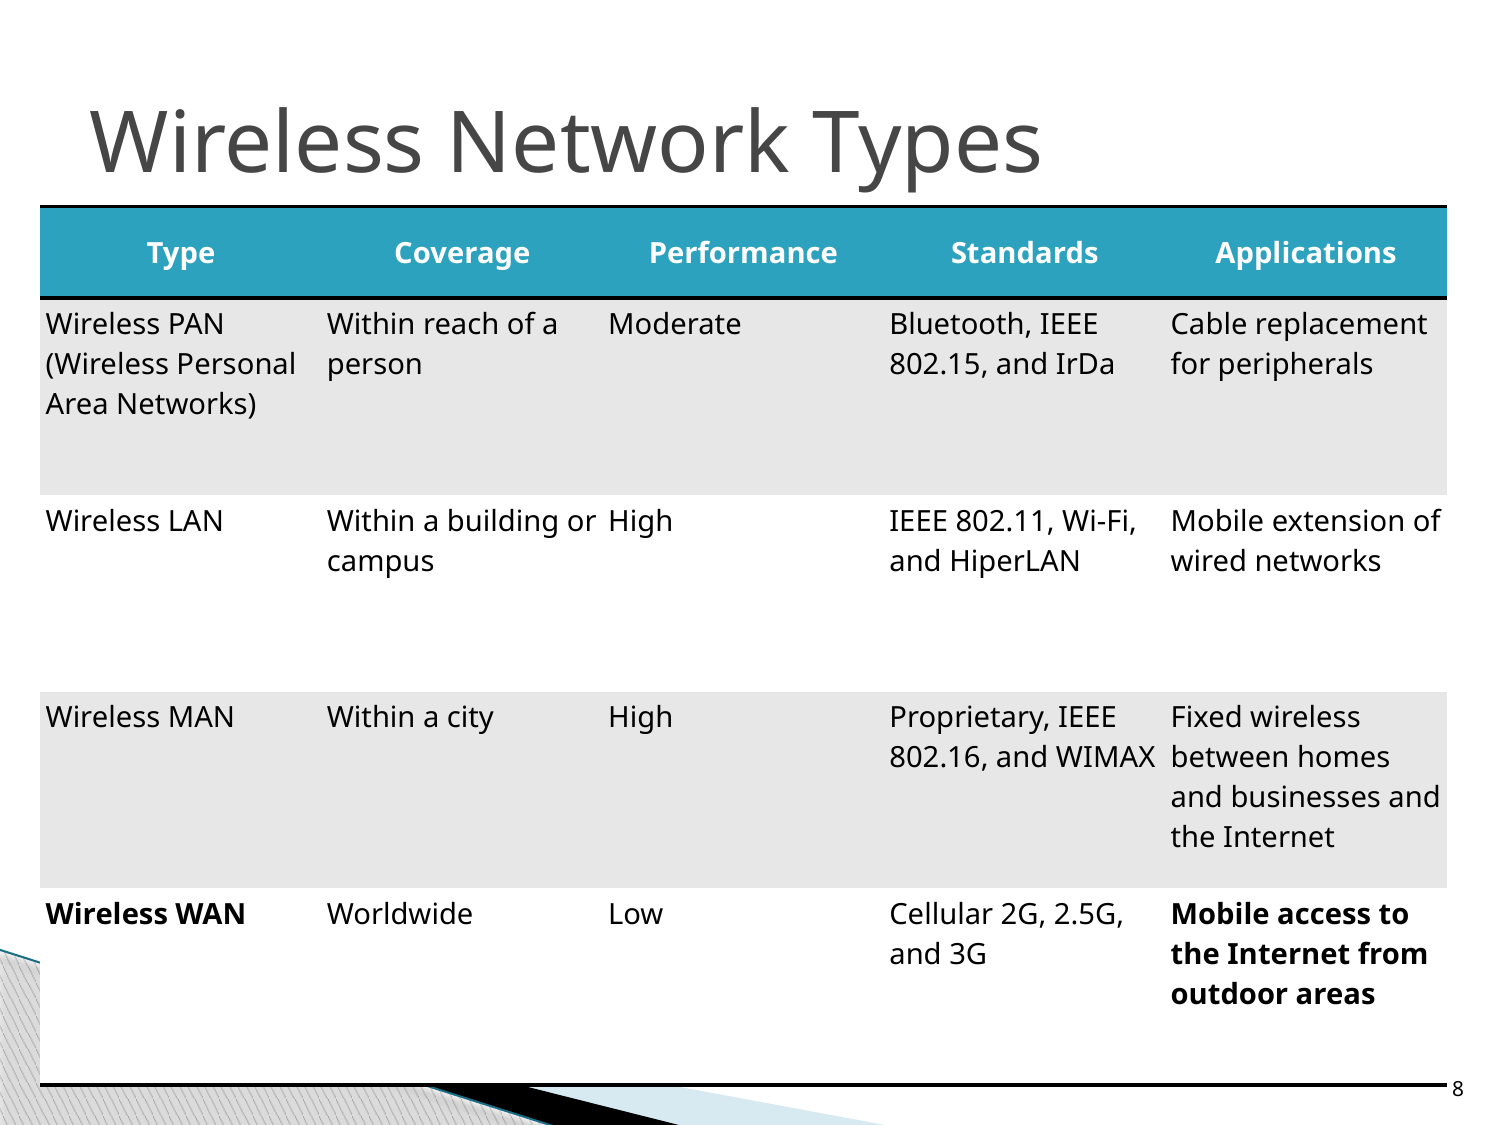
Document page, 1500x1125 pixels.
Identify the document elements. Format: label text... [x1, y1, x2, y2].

table_cell IEEE 802.11, Wi-Fi, and HiperLAN [884, 495, 1166, 692]
table_cell High [603, 495, 884, 692]
table_cell Mobile extension of wired networks [1166, 495, 1447, 692]
table_cell Within a building or campus [322, 495, 603, 692]
title Wireless Network Types [75, 45, 1425, 233]
table_cell Wireless LAN [40, 495, 322, 692]
table_cell Bluetooth, IEEE 802.15, and IrDa [884, 300, 1166, 495]
table_cell Wireless MAN [40, 692, 322, 888]
table_cell Moderate [603, 300, 884, 495]
table_cell Mobile access to the Internet from outdoor areas [1166, 888, 1447, 1083]
table_cell Worldwide [322, 888, 603, 1083]
table_header Type [40, 208, 322, 296]
table_cell Within a city [322, 692, 603, 888]
table_header Coverage [322, 233, 603, 296]
table_cell Fixed wireless between homes and businesses and the Internet [1166, 692, 1447, 888]
table_cell Low [603, 888, 884, 1083]
table_cell High [603, 692, 884, 888]
table_cell Cable replacement for peripherals [1166, 300, 1447, 495]
table_header Standards [884, 233, 1166, 296]
table_header Performance [603, 233, 884, 296]
table_cell Proprietary, IEEE 802.16, and WIMAX [884, 692, 1166, 888]
table_cell Within reach of a person [322, 300, 603, 495]
table_cell Wireless WAN [40, 888, 322, 1083]
slide_number 8 [1418, 1051, 1479, 1112]
table_cell Cellular 2G, 2.5G, and 3G [884, 888, 1166, 1083]
table_cell Wireless PAN (Wireless Personal Area Networks) [40, 300, 322, 495]
table_header Applications [1166, 208, 1447, 296]
